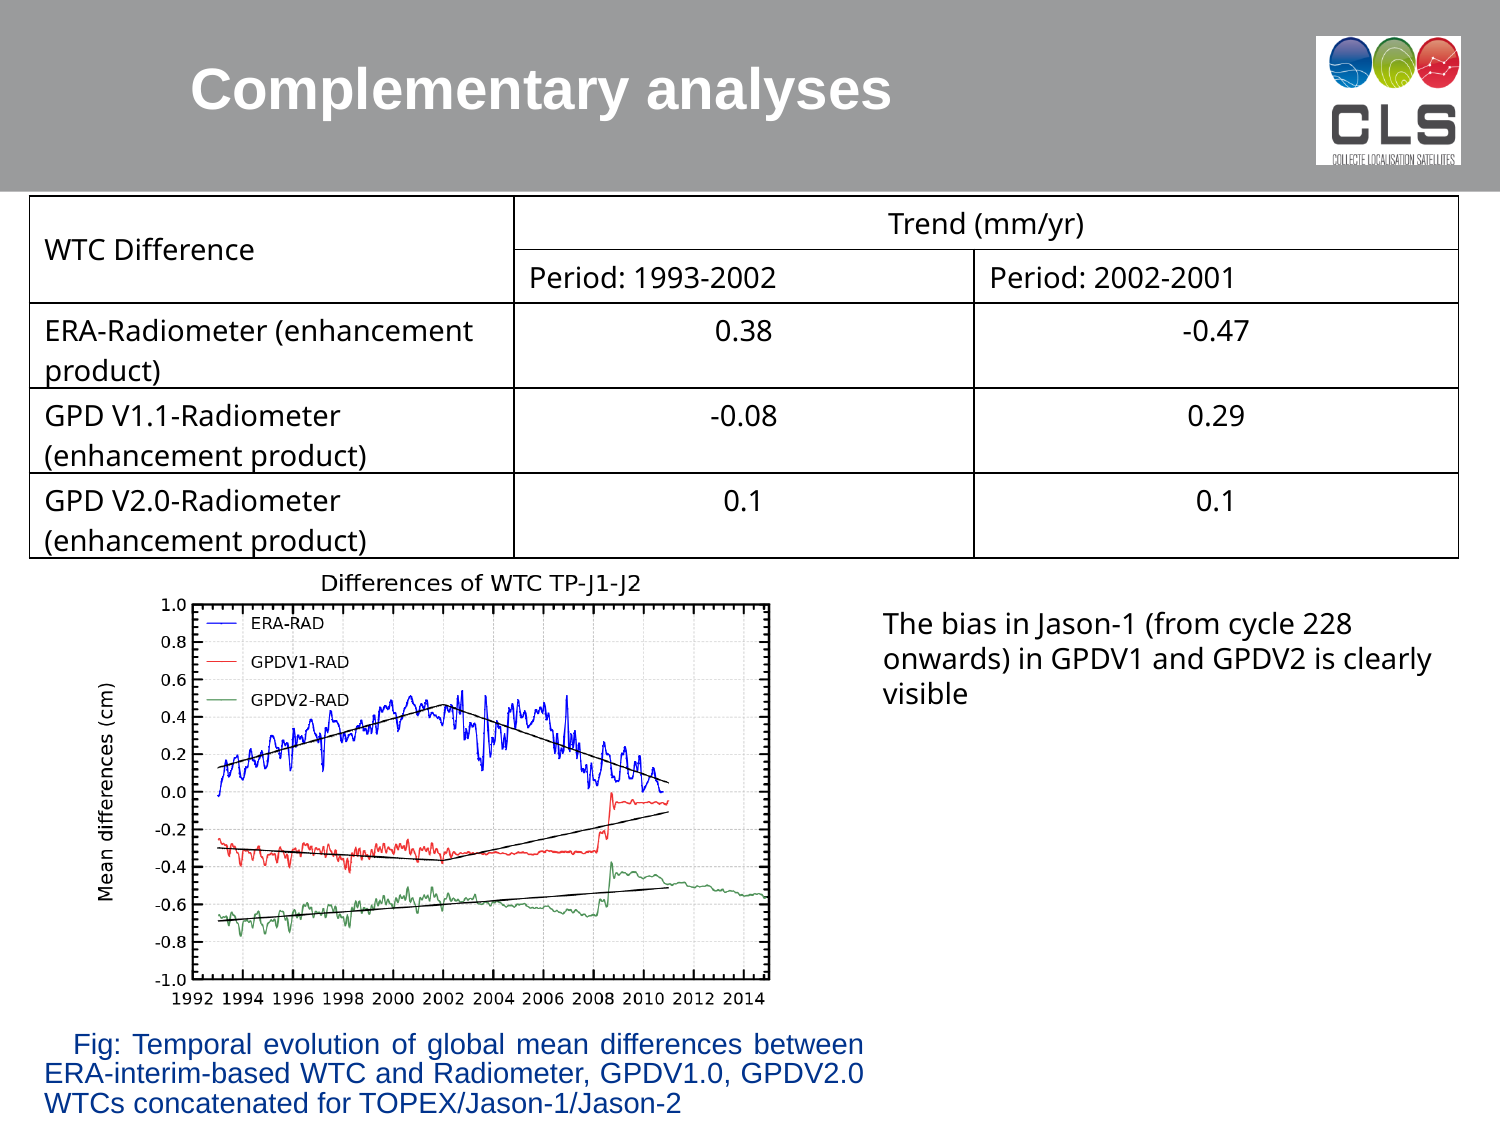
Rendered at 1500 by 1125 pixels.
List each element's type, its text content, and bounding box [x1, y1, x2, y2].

table_header WTC Difference [30, 197, 513, 302]
table_cell ERA-Radiometer (enhancement product) [30, 304, 513, 387]
picture [1316, 36, 1461, 165]
table_cell -0.47 [975, 304, 1458, 387]
text_box Fig: Temporal evolution of global mean differences between ERA-interim-based WTC and Radiometer, GPDV1.0, GPDV2.0 WTCs concatenated for TOPEX/Jason-1/Jason-2 [29, 1023, 880, 1125]
text_box Complementary analyses [175, 54, 909, 129]
table_cell GPD V1.1-Radiometer (enhancement product) [30, 389, 513, 472]
table_cell Period: 2002-2001 [975, 250, 1458, 302]
table_cell -0.08 [515, 389, 973, 472]
table_cell 0.1 [975, 474, 1458, 557]
table_cell 0.38 [515, 304, 973, 387]
table_header Trend (mm/yr) [515, 197, 1458, 249]
table_cell 0.1 [515, 474, 973, 557]
table_cell Period: 1993-2002 [515, 250, 973, 302]
table_cell GPD V2.0-Radiometer (enhancement product) [30, 474, 513, 557]
table_cell 0.29 [975, 389, 1458, 472]
text_box The bias in Jason-1 (from cycle 228 onwards) in GPDV1 and GPDV2 is clearly visible [868, 597, 1495, 718]
picture [64, 548, 798, 1036]
